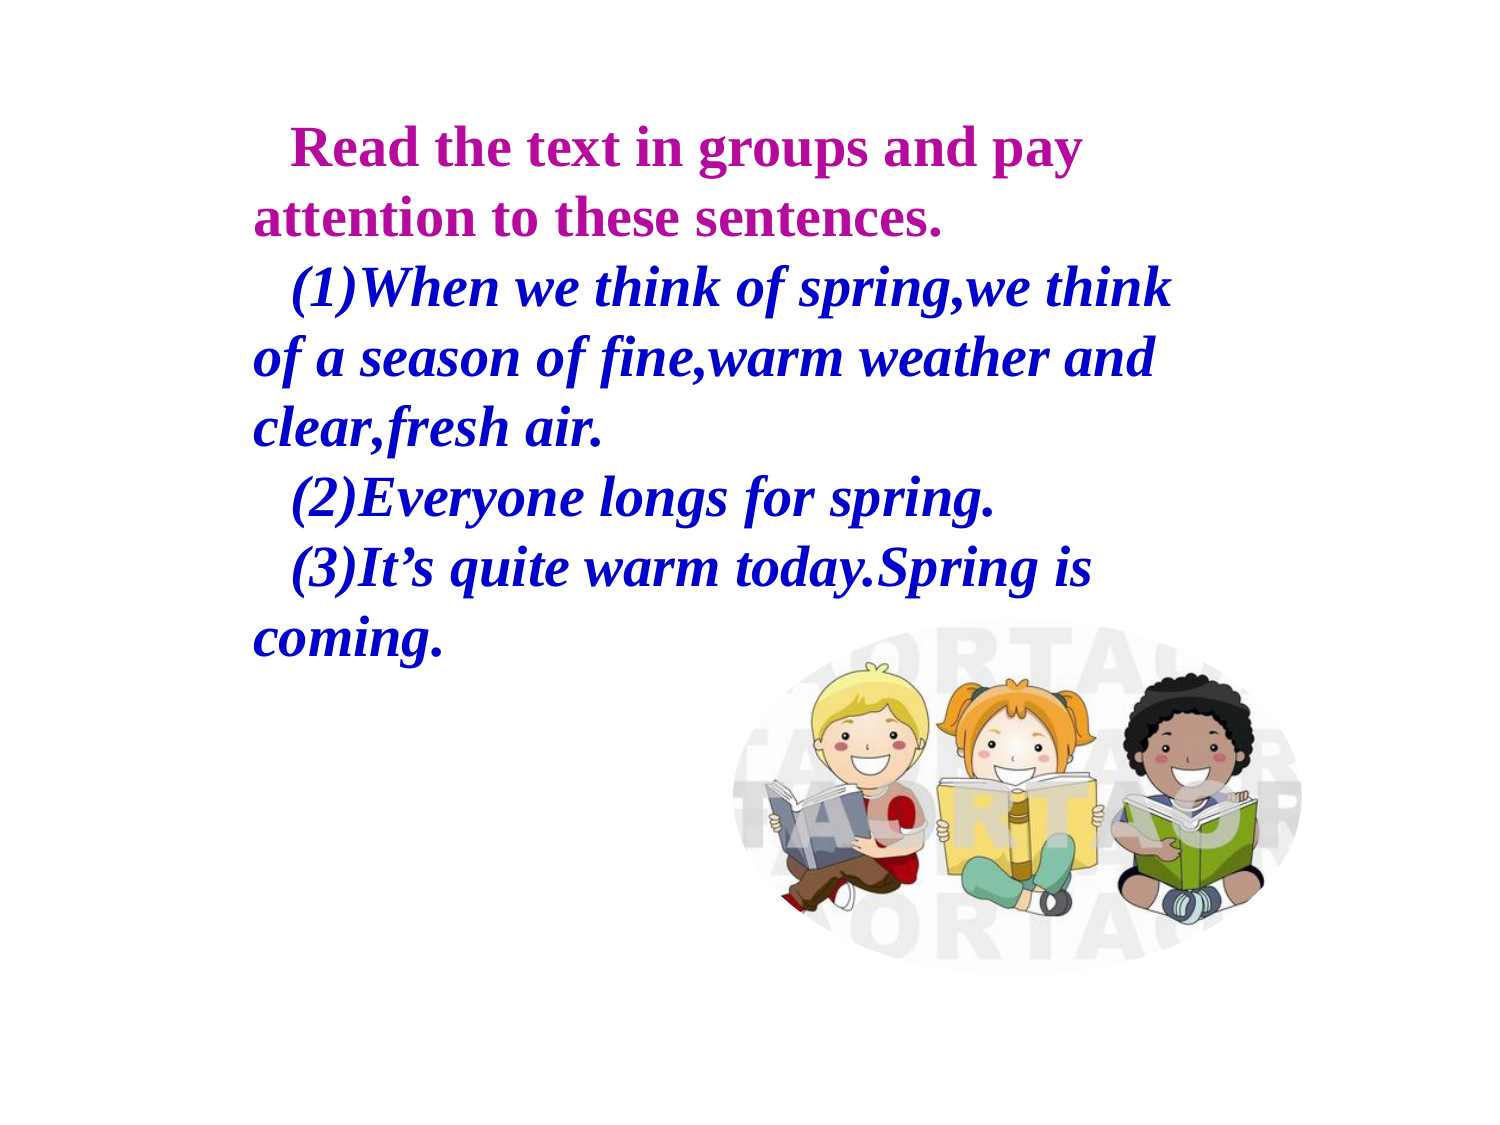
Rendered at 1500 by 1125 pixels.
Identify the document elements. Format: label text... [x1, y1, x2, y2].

text_box Read the text in groups and pay attention to these sentences. (1)When we think of spring,we think of a season of fine,warm weather and clear,fresh air. (2)Everyone longs for spring. (3)It’s quite warm today.Spring is coming. [238, 100, 1235, 676]
picture [732, 618, 1302, 976]
